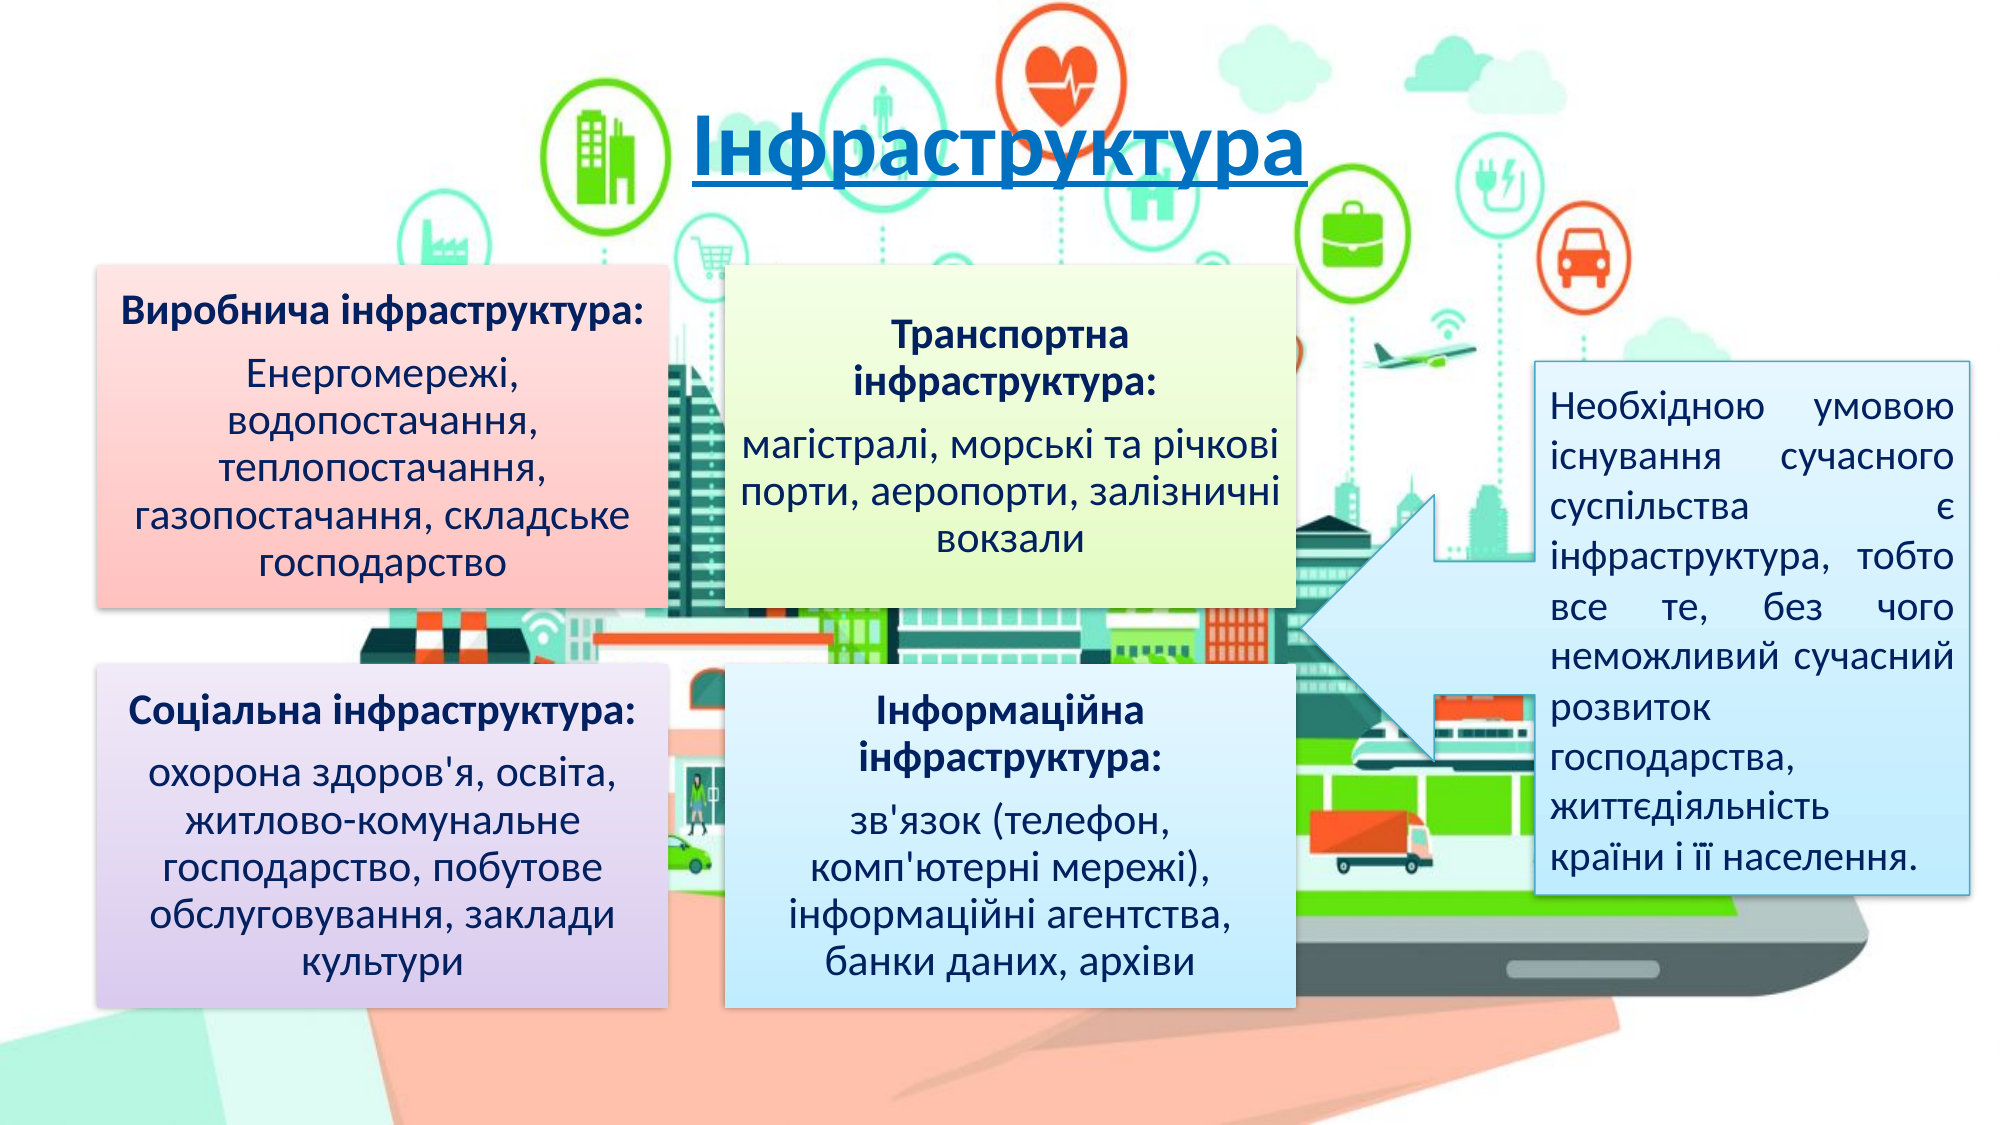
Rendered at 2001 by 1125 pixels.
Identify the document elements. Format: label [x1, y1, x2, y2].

list [40, 264, 1353, 1008]
picture [0, 0, 2000, 1125]
